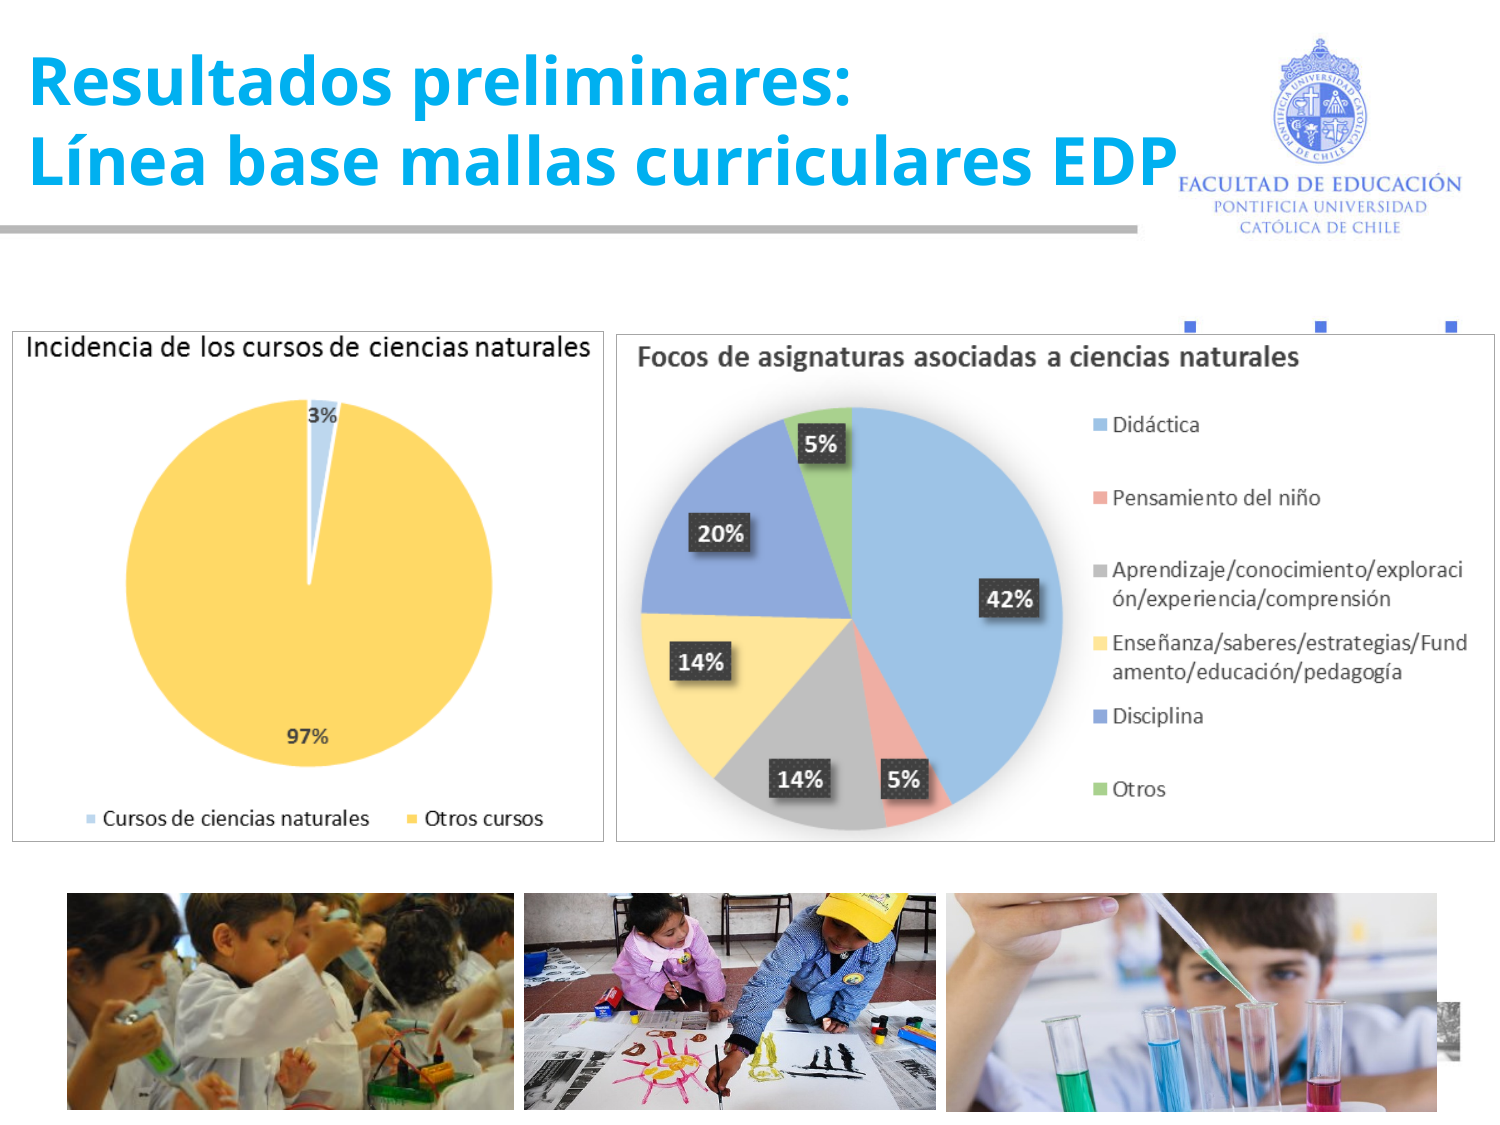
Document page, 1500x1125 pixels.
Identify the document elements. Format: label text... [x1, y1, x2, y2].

text_box Resultados preliminares: Línea base mallas curriculares EDP [12, 34, 1432, 204]
picture [0, 0, 1500, 1125]
